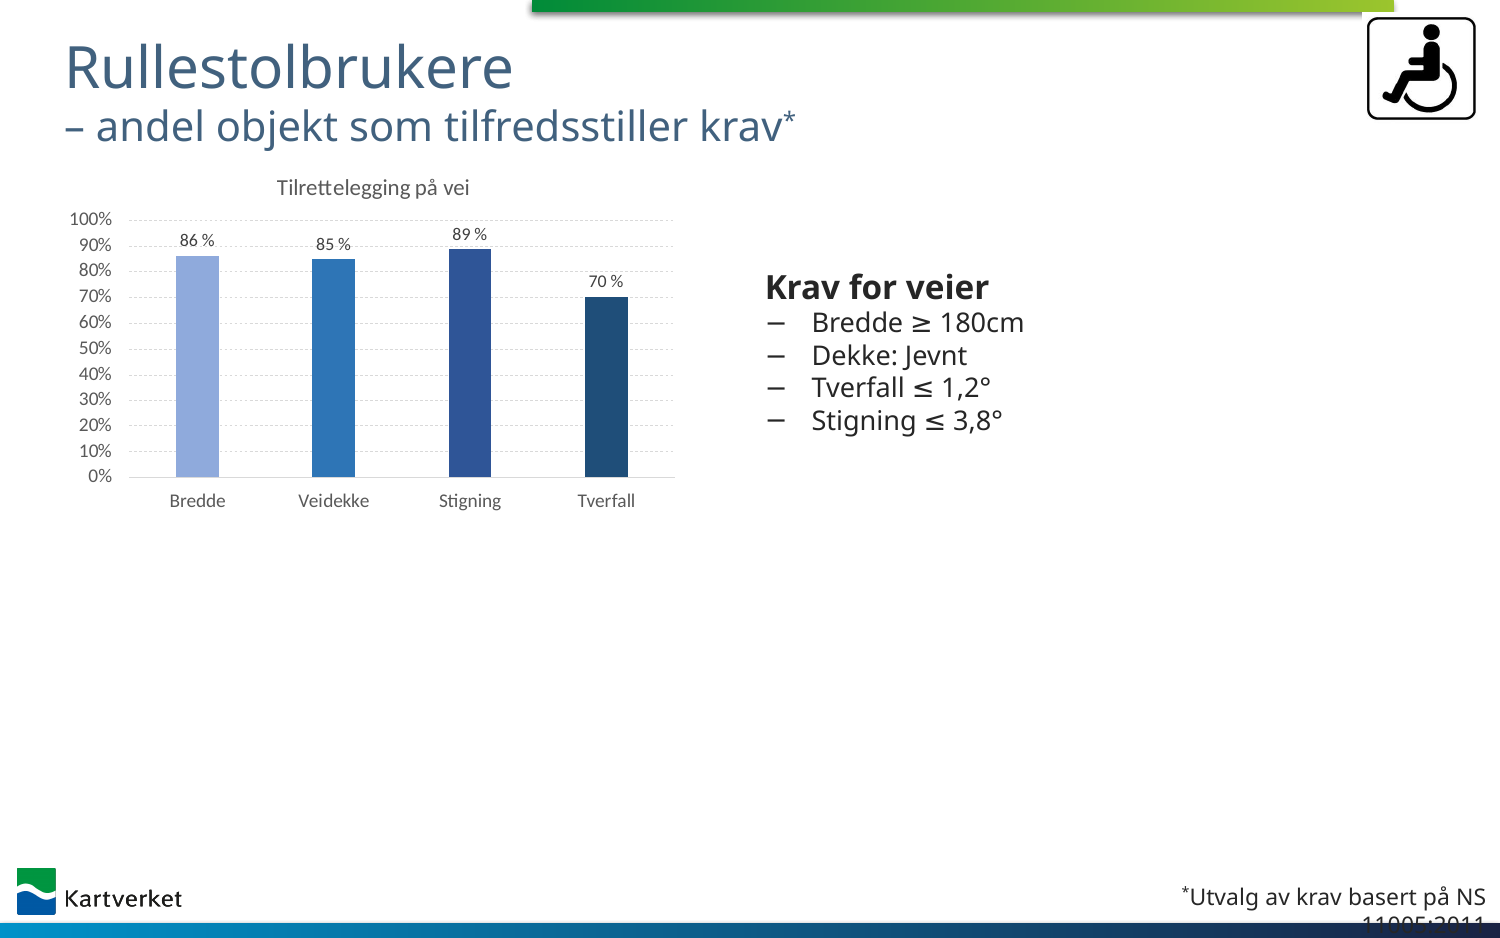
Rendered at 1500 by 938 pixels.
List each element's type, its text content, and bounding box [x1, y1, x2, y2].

text_box *Utvalg av krav basert på NS 11005:2011 [1068, 873, 1500, 938]
text_box Rullestolbrukere – andel objekt som tilfredsstiller krav* [49, 25, 1431, 158]
text_box Krav for veier Bredde ≥ 180cm Dekke: Jevnt Tverfall ≤ 1,2° Stigning ≤ 3,8° [750, 258, 1234, 444]
picture [1362, 12, 1481, 126]
picture [62, 166, 685, 519]
